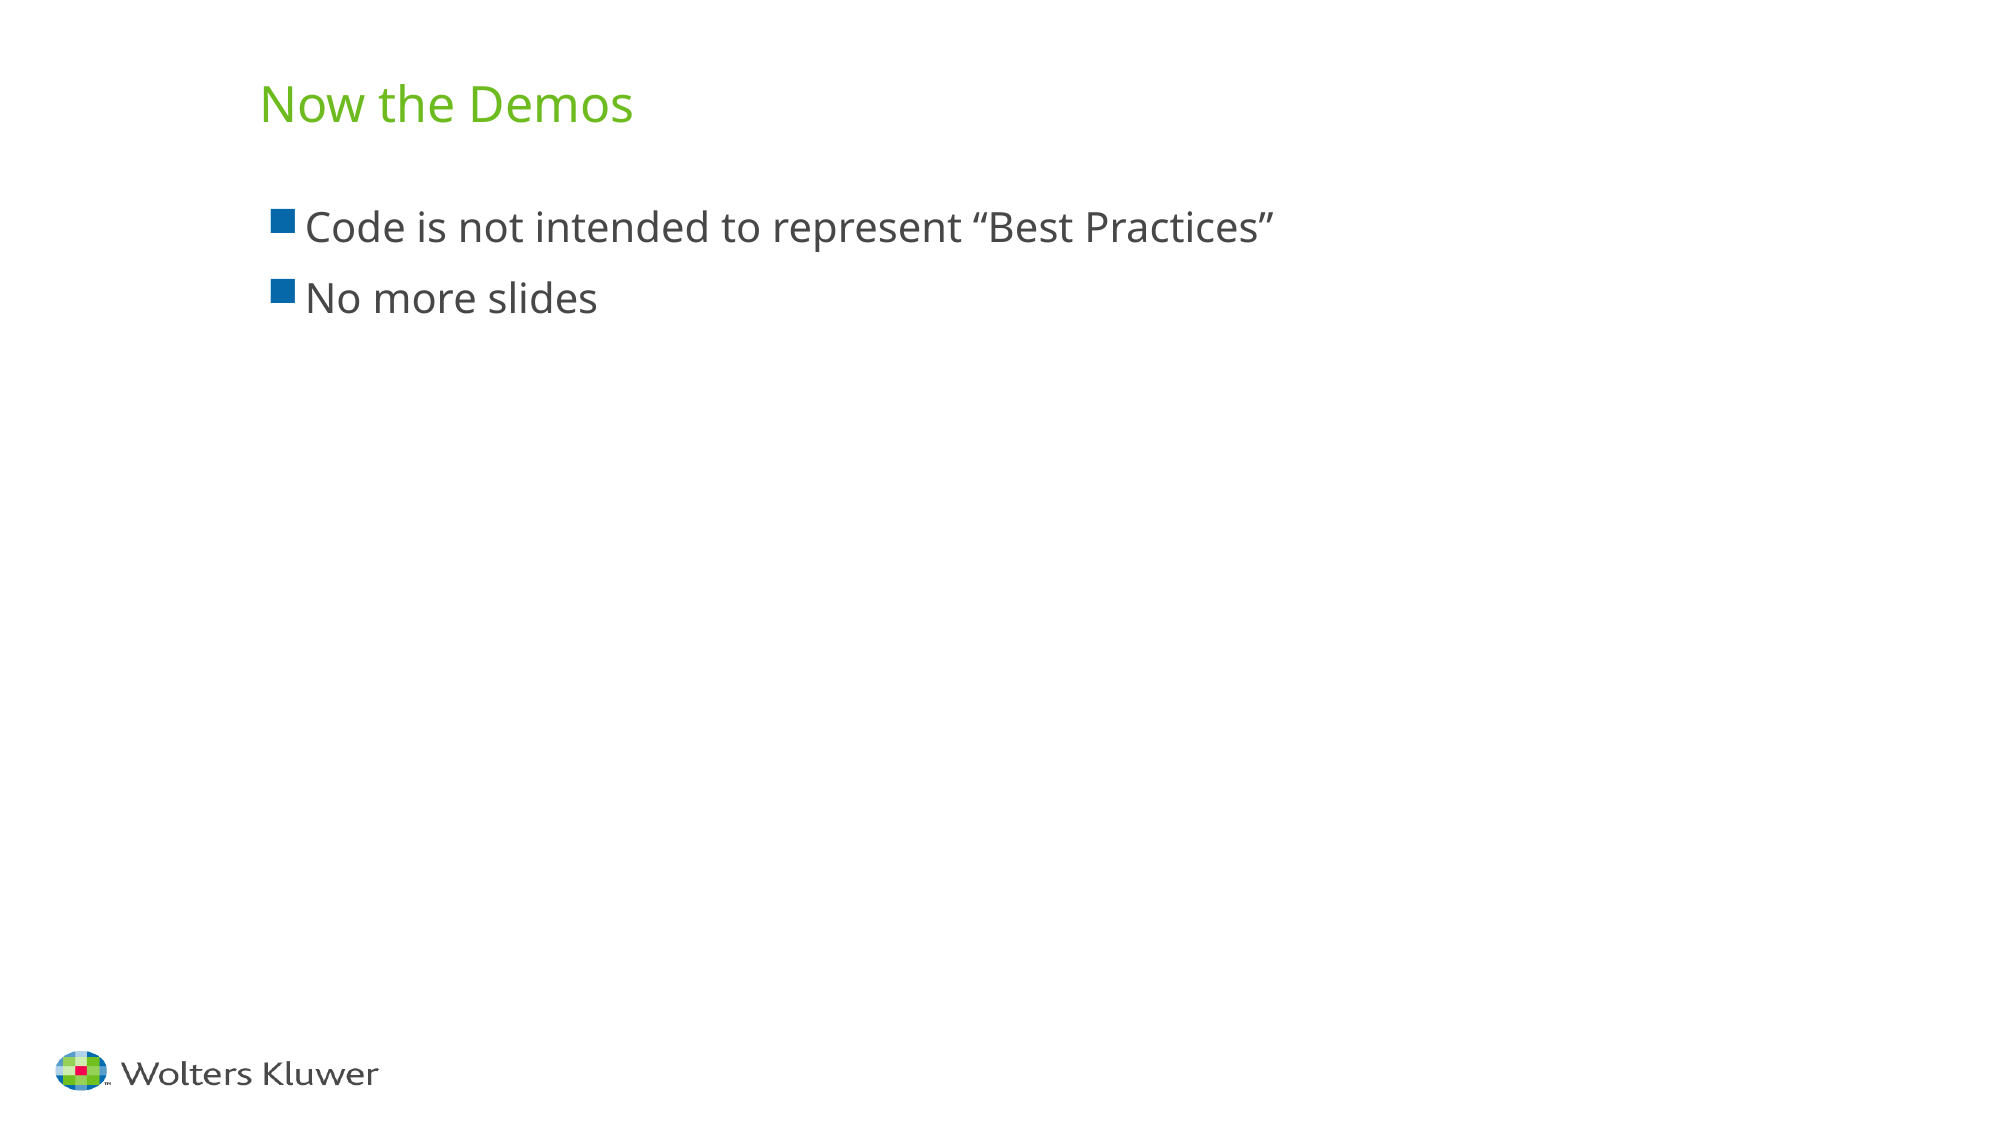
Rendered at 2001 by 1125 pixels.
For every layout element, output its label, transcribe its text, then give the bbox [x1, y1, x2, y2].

list Code is not intended to represent “Best Practices” No more slides [251, 193, 1703, 1007]
title Now the Demos [243, 63, 1695, 141]
